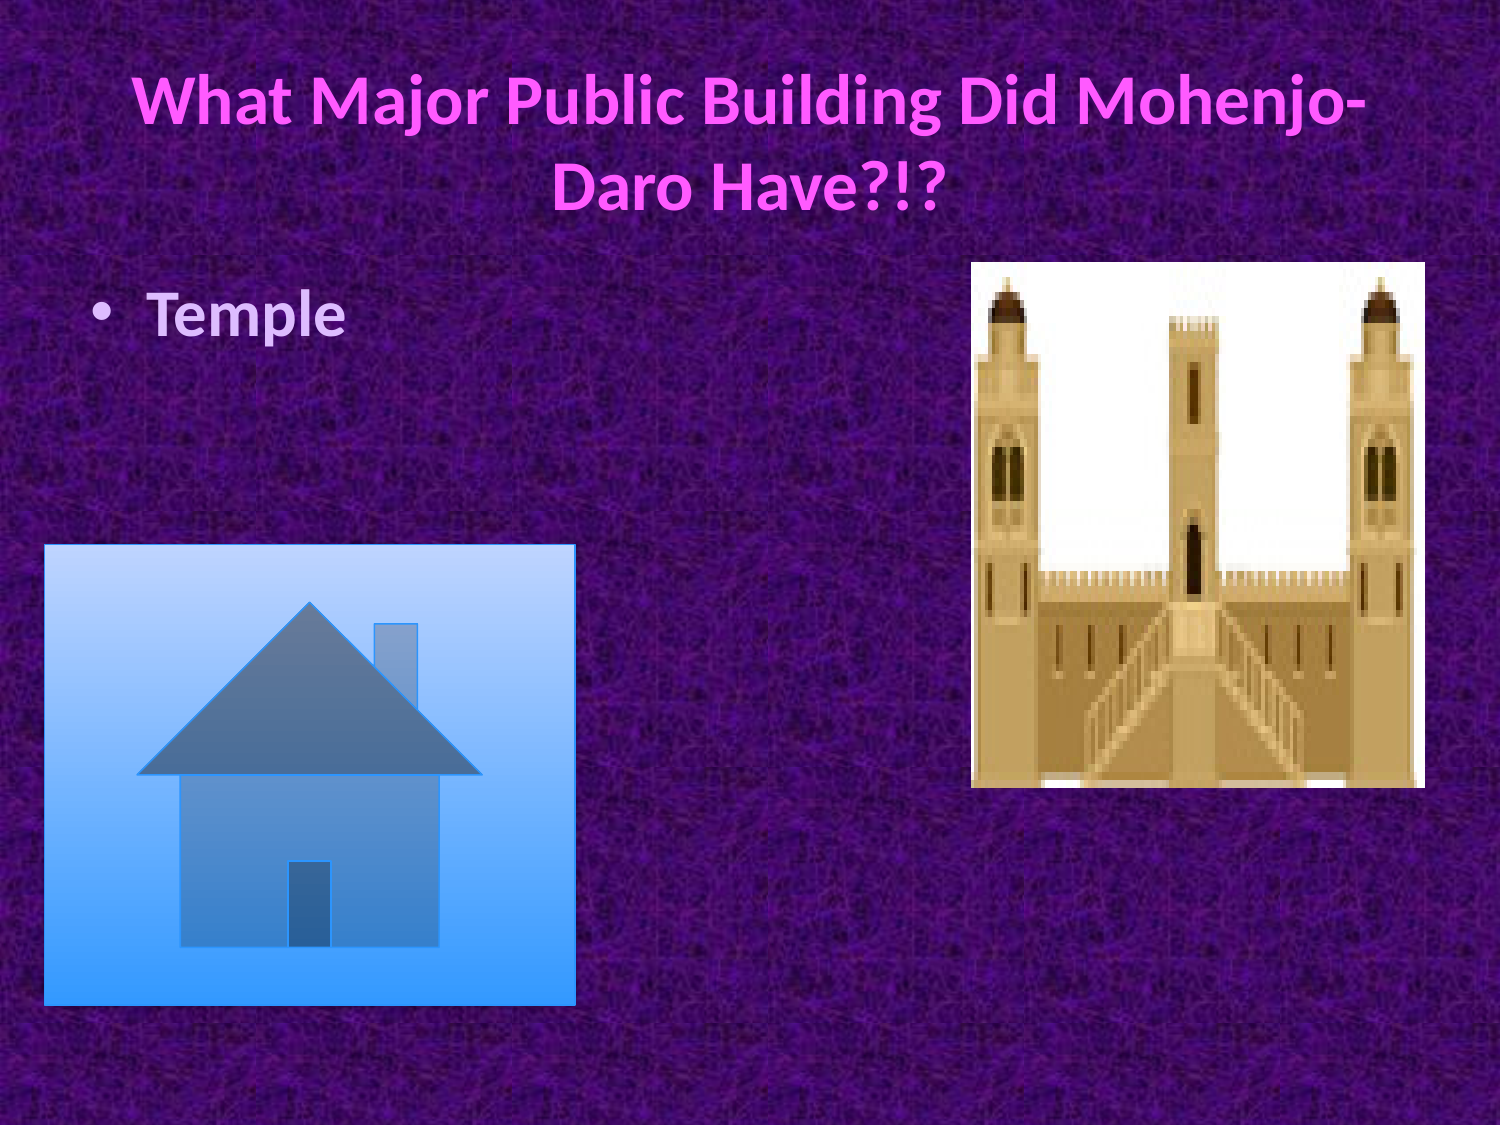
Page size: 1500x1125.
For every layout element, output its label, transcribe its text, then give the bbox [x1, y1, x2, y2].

title What Major Public Building Did Mohenjo-Daro Have?!? [75, 45, 1425, 233]
picture [0, 0, 1500, 1125]
text_box [44, 544, 576, 1006]
list Temple [75, 262, 1425, 1005]
